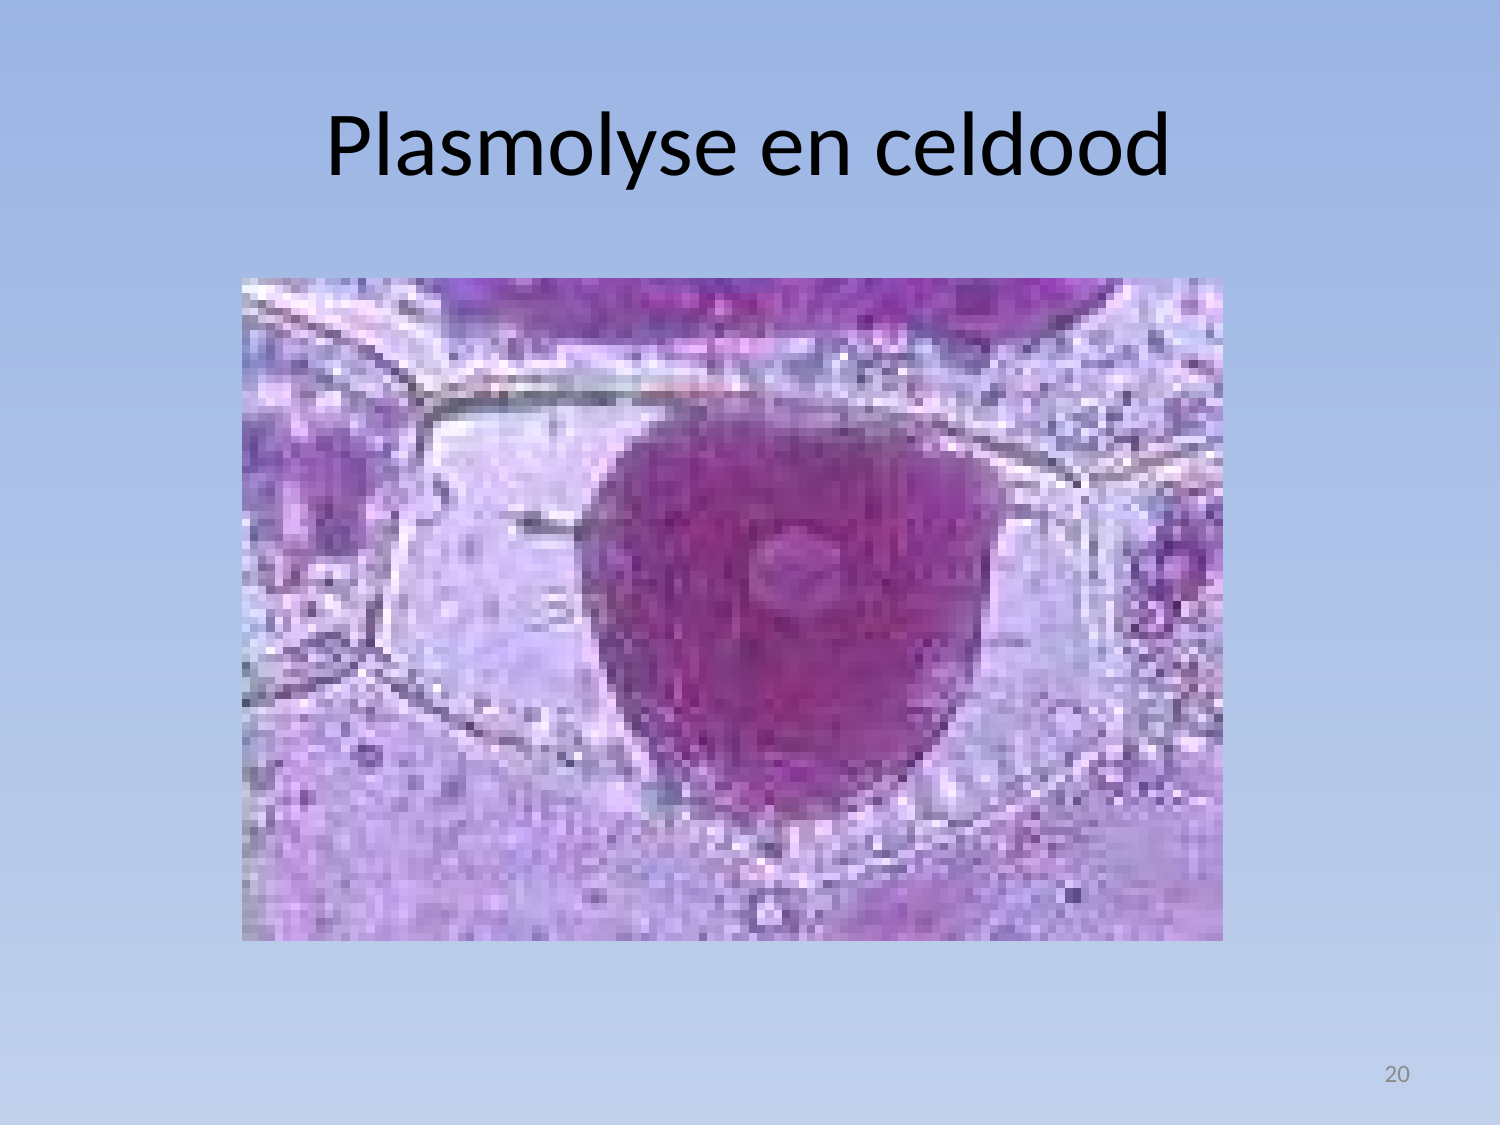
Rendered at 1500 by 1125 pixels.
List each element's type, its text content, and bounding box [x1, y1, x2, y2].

slide_number 20 [1074, 1042, 1425, 1103]
picture [241, 278, 1223, 941]
title Plasmolyse en celdood [75, 45, 1425, 233]
